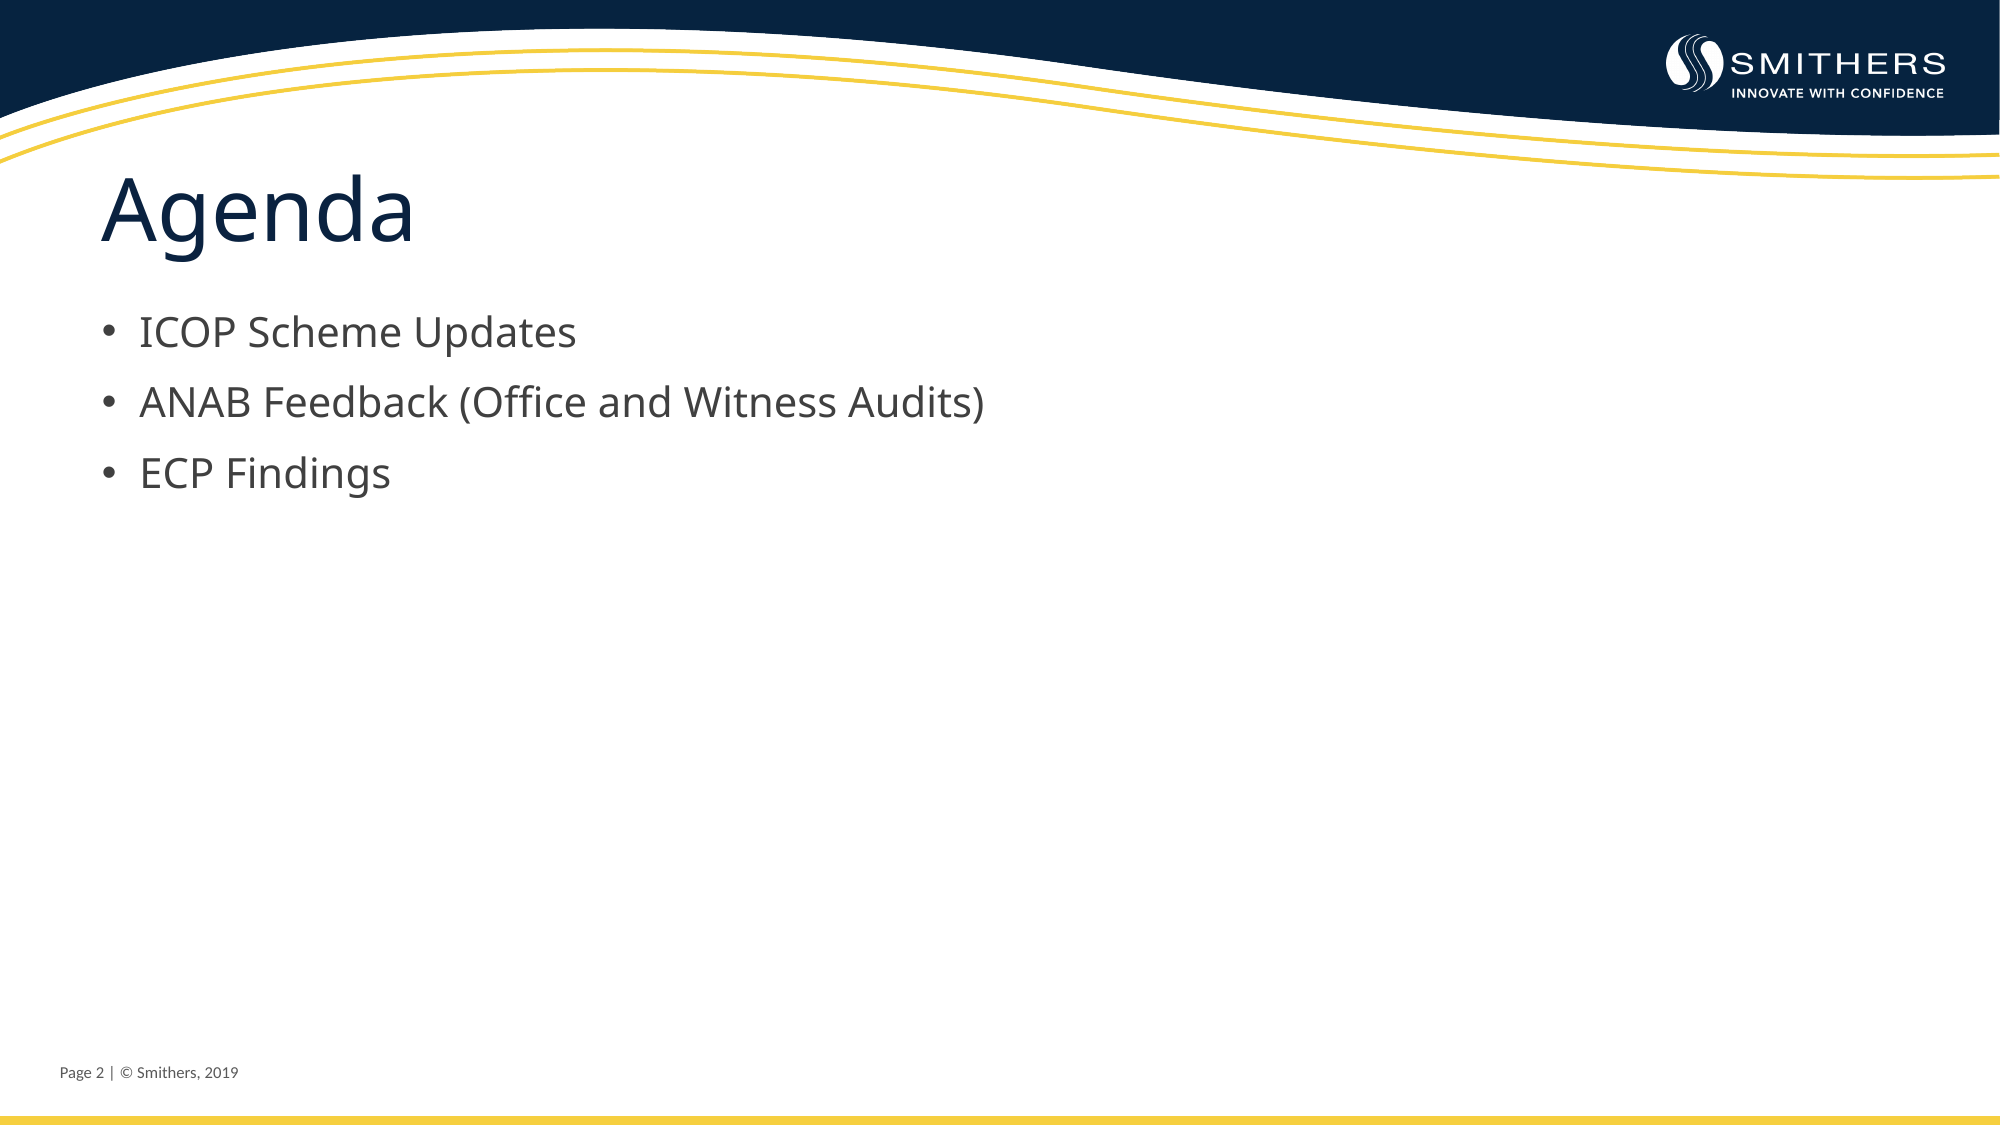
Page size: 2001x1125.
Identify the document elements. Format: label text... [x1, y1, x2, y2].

picture [0, 0, 2000, 194]
slide_number Page 2 | © Smithers, 2019 [59, 1029, 371, 1083]
list ICOP Scheme Updates ANAB Feedback (Office and Witness Audits) ECP Findings [101, 306, 1850, 971]
title Agenda [101, 120, 1863, 306]
